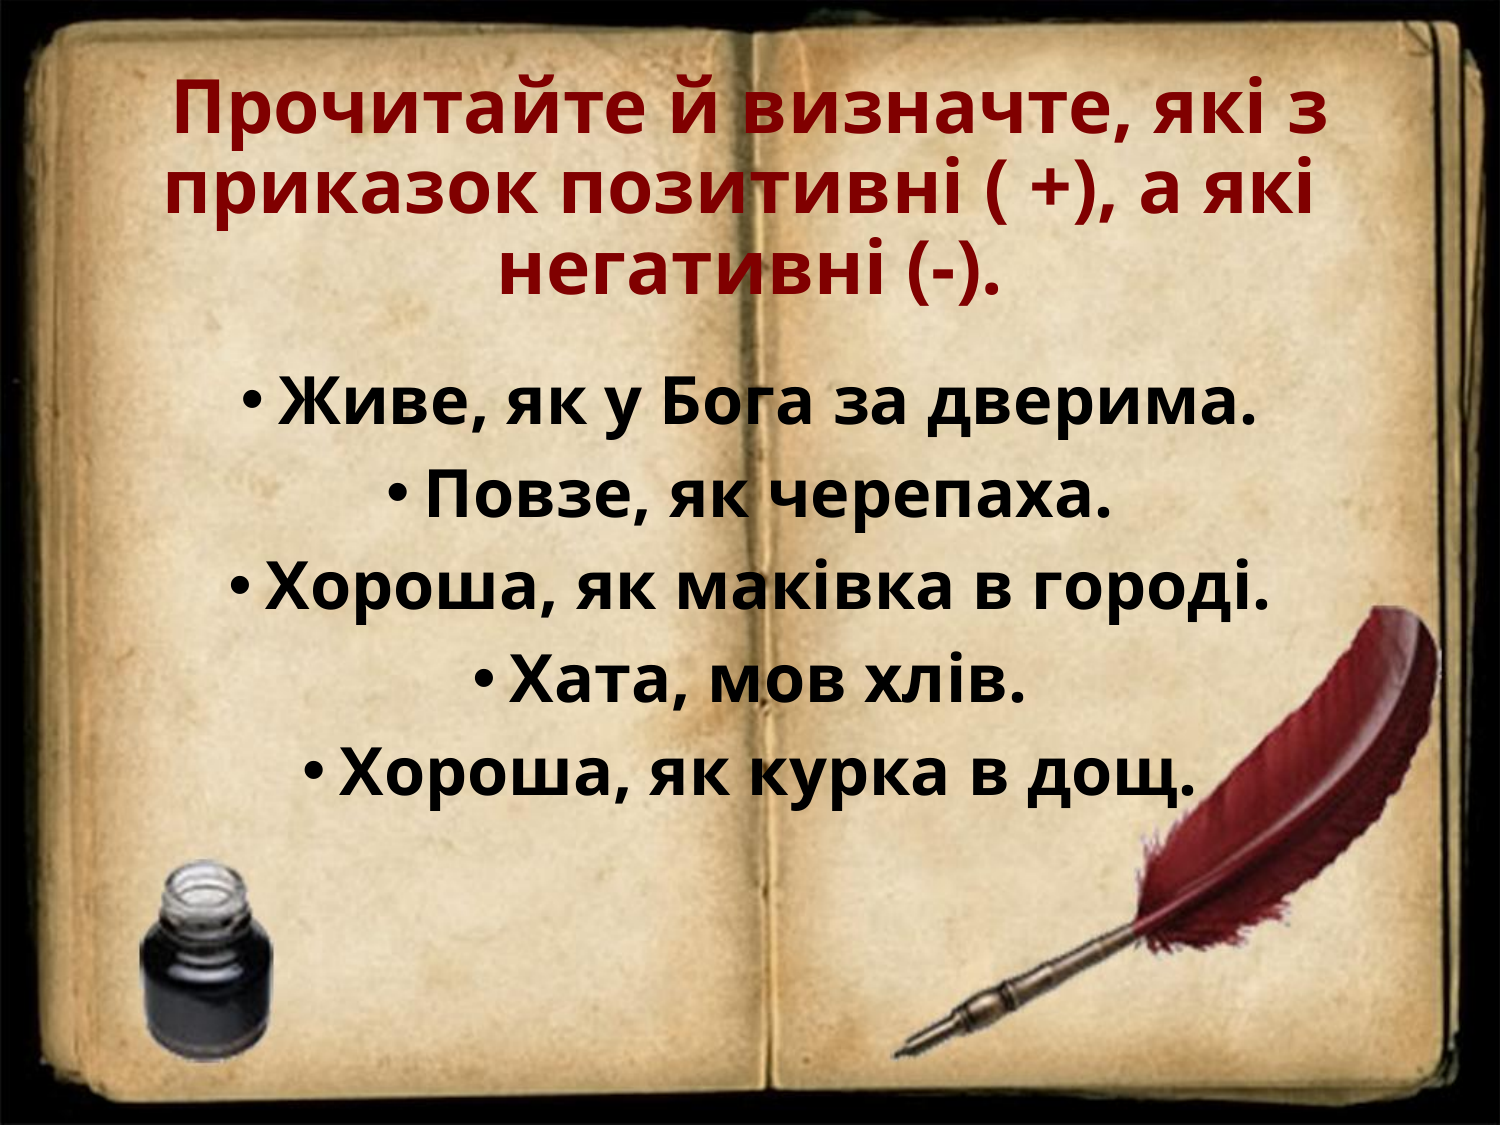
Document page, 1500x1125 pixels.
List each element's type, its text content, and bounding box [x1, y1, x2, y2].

title Прочитайте й визначте, які з приказок позитивні ( +), а які негативні (-). [103, 59, 1397, 320]
picture [0, 0, 1500, 1125]
list Живе, як у Бога за дверима. Повзе, як черепаха. Хороша, як маківка в городі. Хата, мов хлів. Хороша, як курка в дощ. [103, 359, 1397, 1014]
